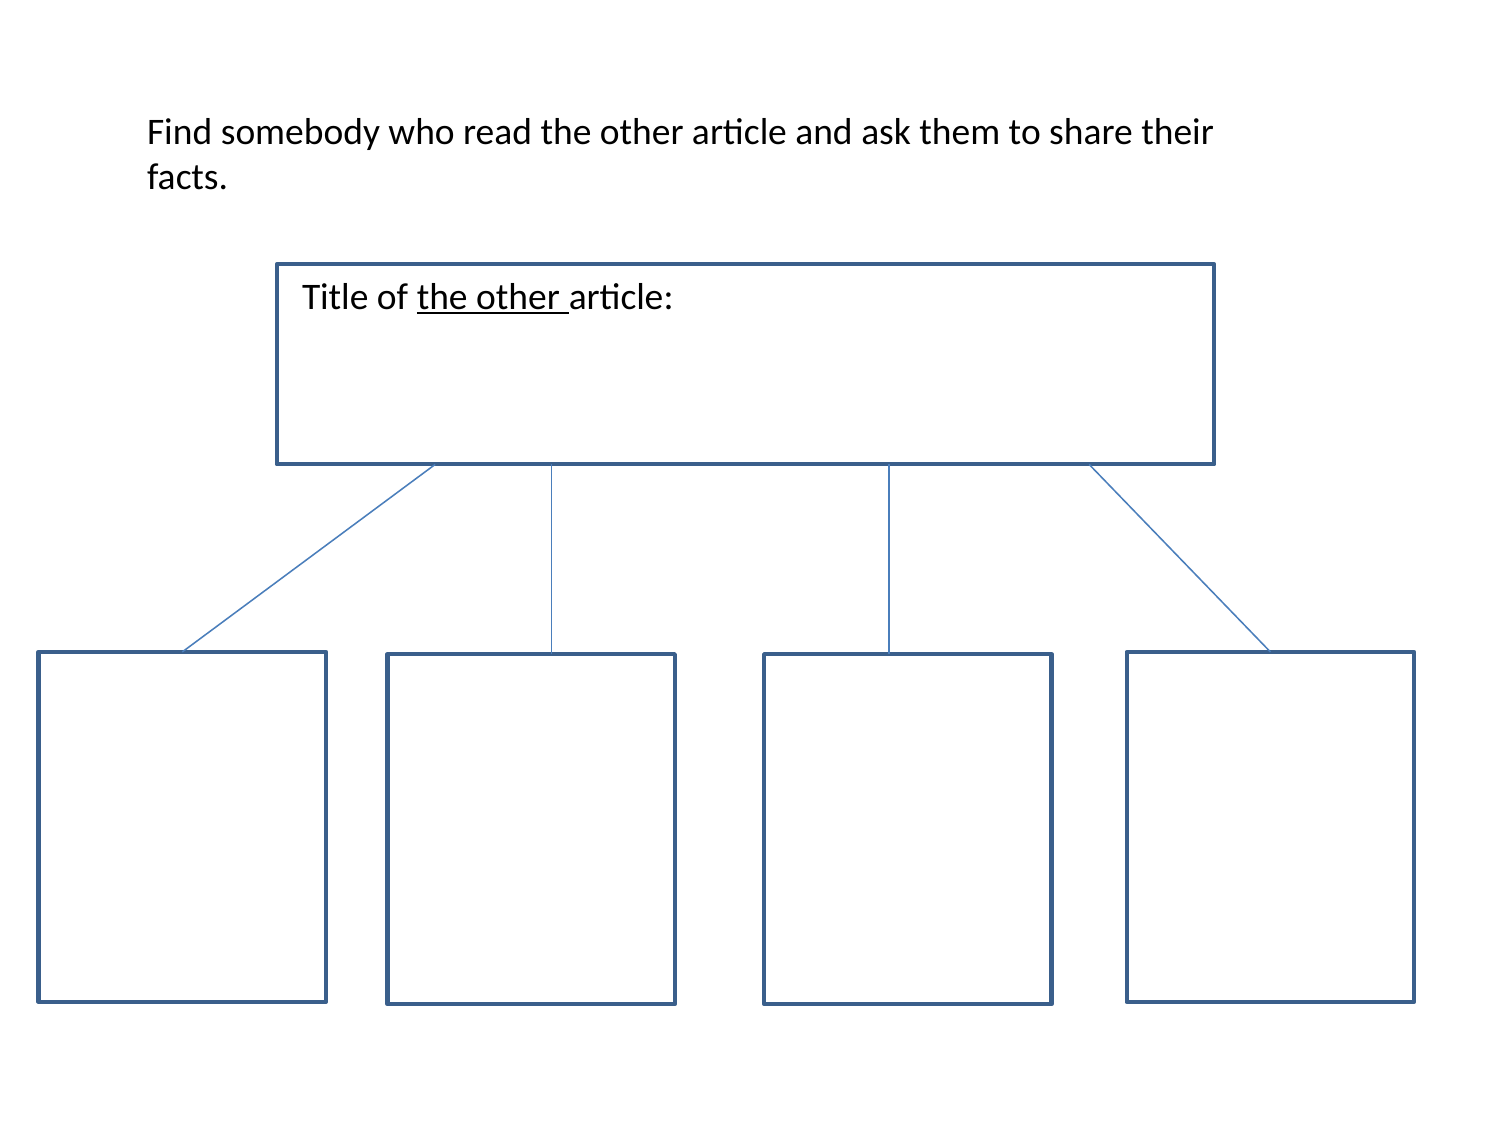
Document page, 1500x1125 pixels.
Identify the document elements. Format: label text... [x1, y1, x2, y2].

text_box Title of the other article: [287, 264, 765, 325]
text_box [275, 262, 1216, 466]
text_box [36, 650, 328, 1004]
text_box [1125, 650, 1416, 1004]
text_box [182, 464, 436, 653]
text_box [385, 652, 677, 1006]
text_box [1088, 464, 1271, 653]
text_box [762, 652, 1054, 1006]
text_box Find somebody who read the other article and ask them to share their facts. [132, 99, 1313, 205]
